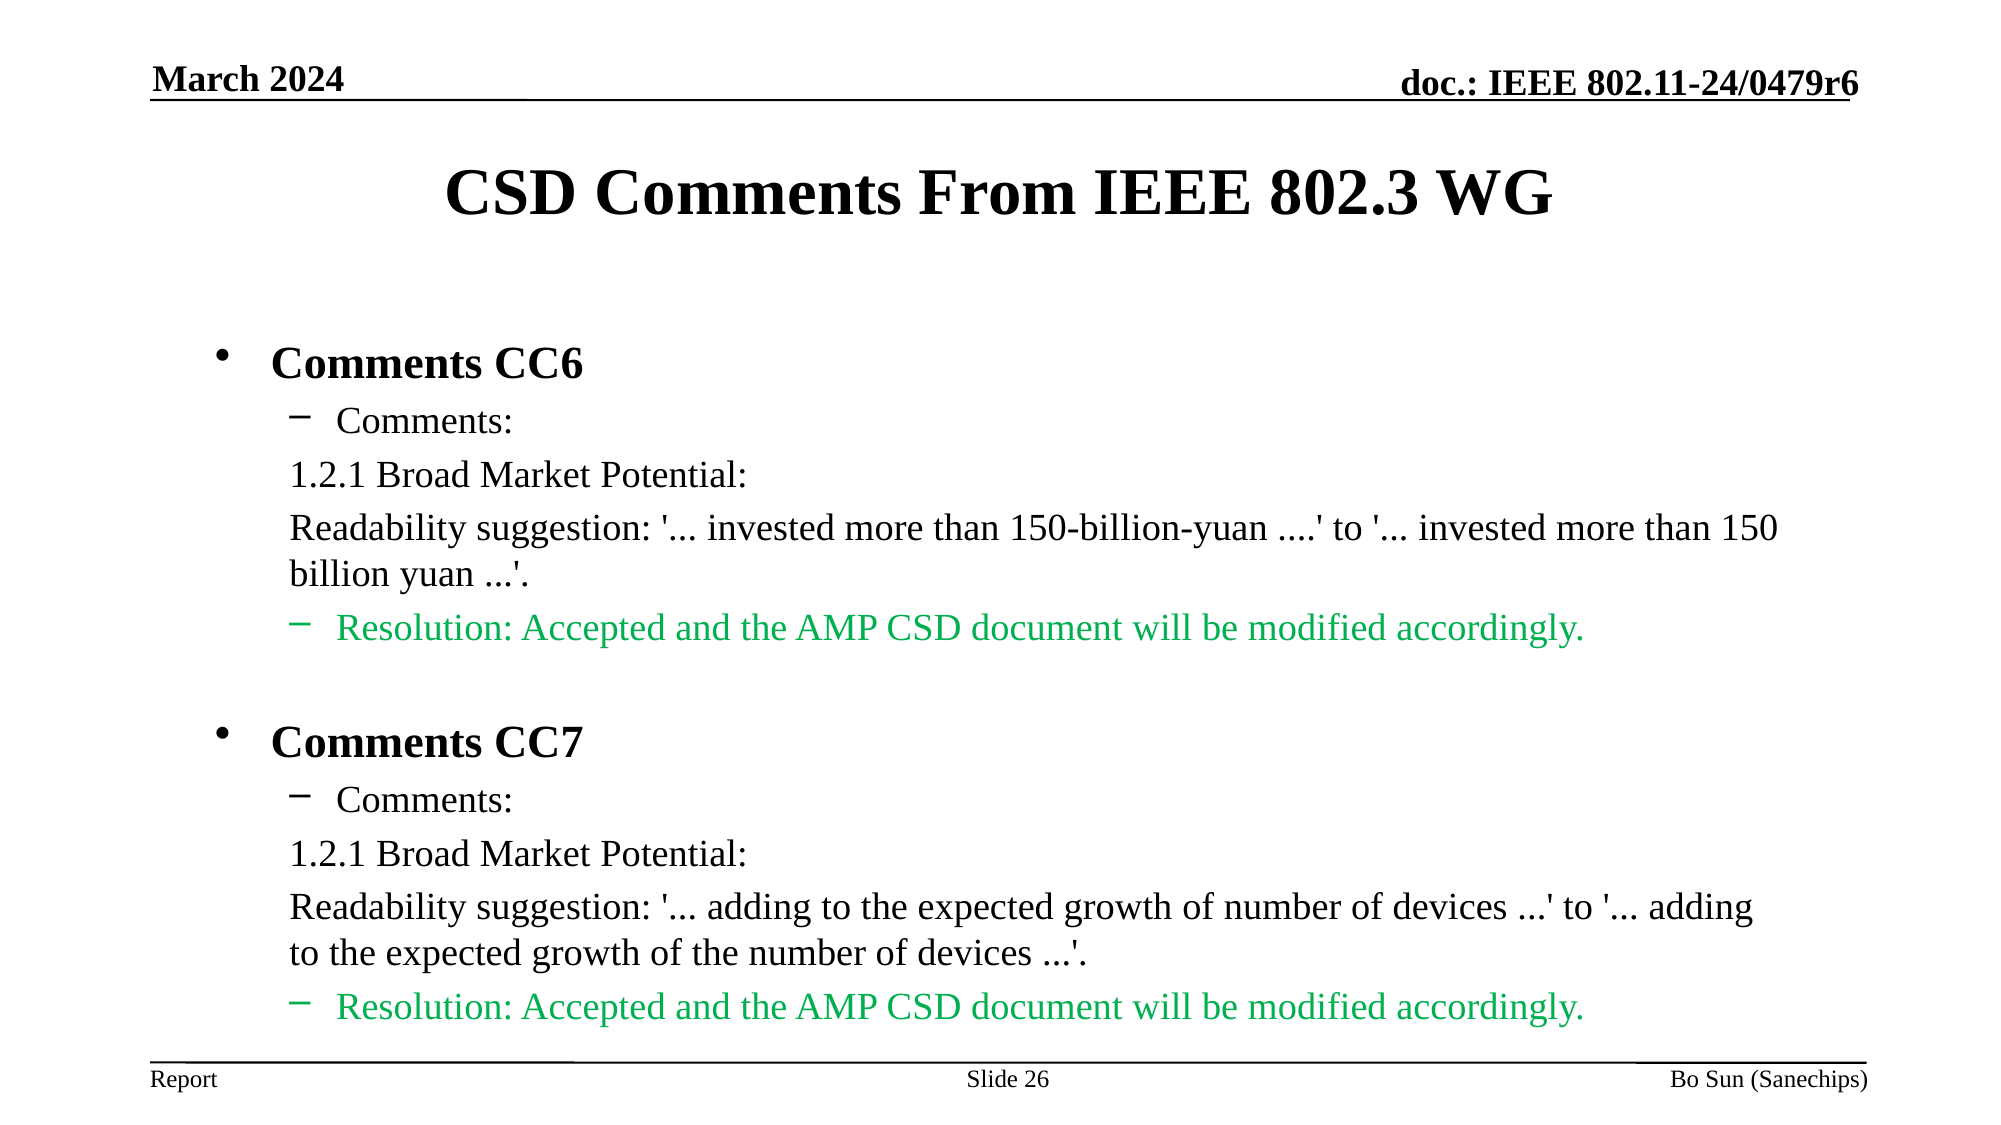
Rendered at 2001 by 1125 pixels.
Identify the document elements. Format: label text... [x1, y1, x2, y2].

text_box Comments CC6 Comments: 1.2.1 Broad Market Potential: Readability suggestion: '... invested more than 150-billion-yuan ....' to '... invested more than 150 billion yuan ...'. Resolution: Accepted and the AMP CSD document will be modified accordingly. Comments CC7 Comments: 1.2.1 Broad Market Potential: Readability suggestion: '... adding to the expected growth of number of devices ...' to '... adding to the expected growth of the number of devices ...'. Resolution: Accepted and the AMP CSD document will be modified accordingly. [200, 324, 1800, 1039]
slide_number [152, 54, 563, 100]
slide_number Slide 26 [949, 1061, 1067, 1123]
text_box CSD Comments From IEEE 802.3 WG [200, 100, 1800, 276]
footer Bo Sun (Sanechips) [1171, 1061, 1869, 1093]
